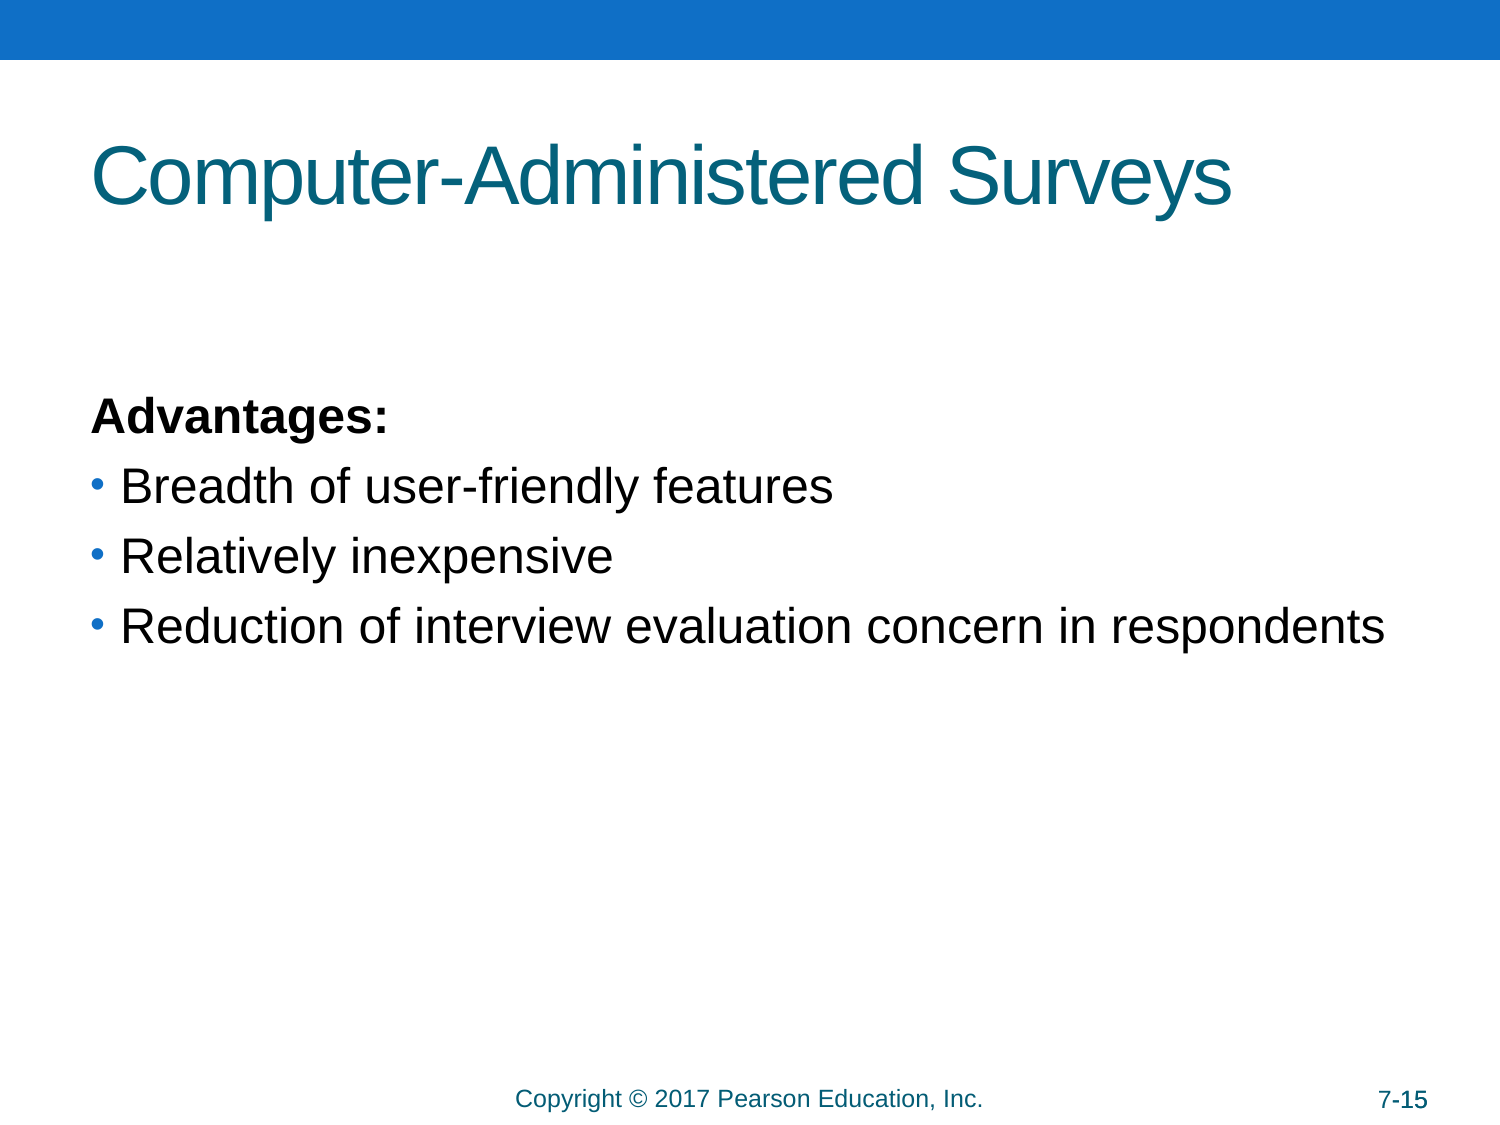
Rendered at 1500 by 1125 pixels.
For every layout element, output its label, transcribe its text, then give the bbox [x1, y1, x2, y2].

list Advantages: Breadth of user-friendly features Relatively inexpensive Reduction of interview evaluation concern in respondents [75, 376, 1425, 1125]
title Computer-Administered Surveys [75, 90, 1425, 253]
